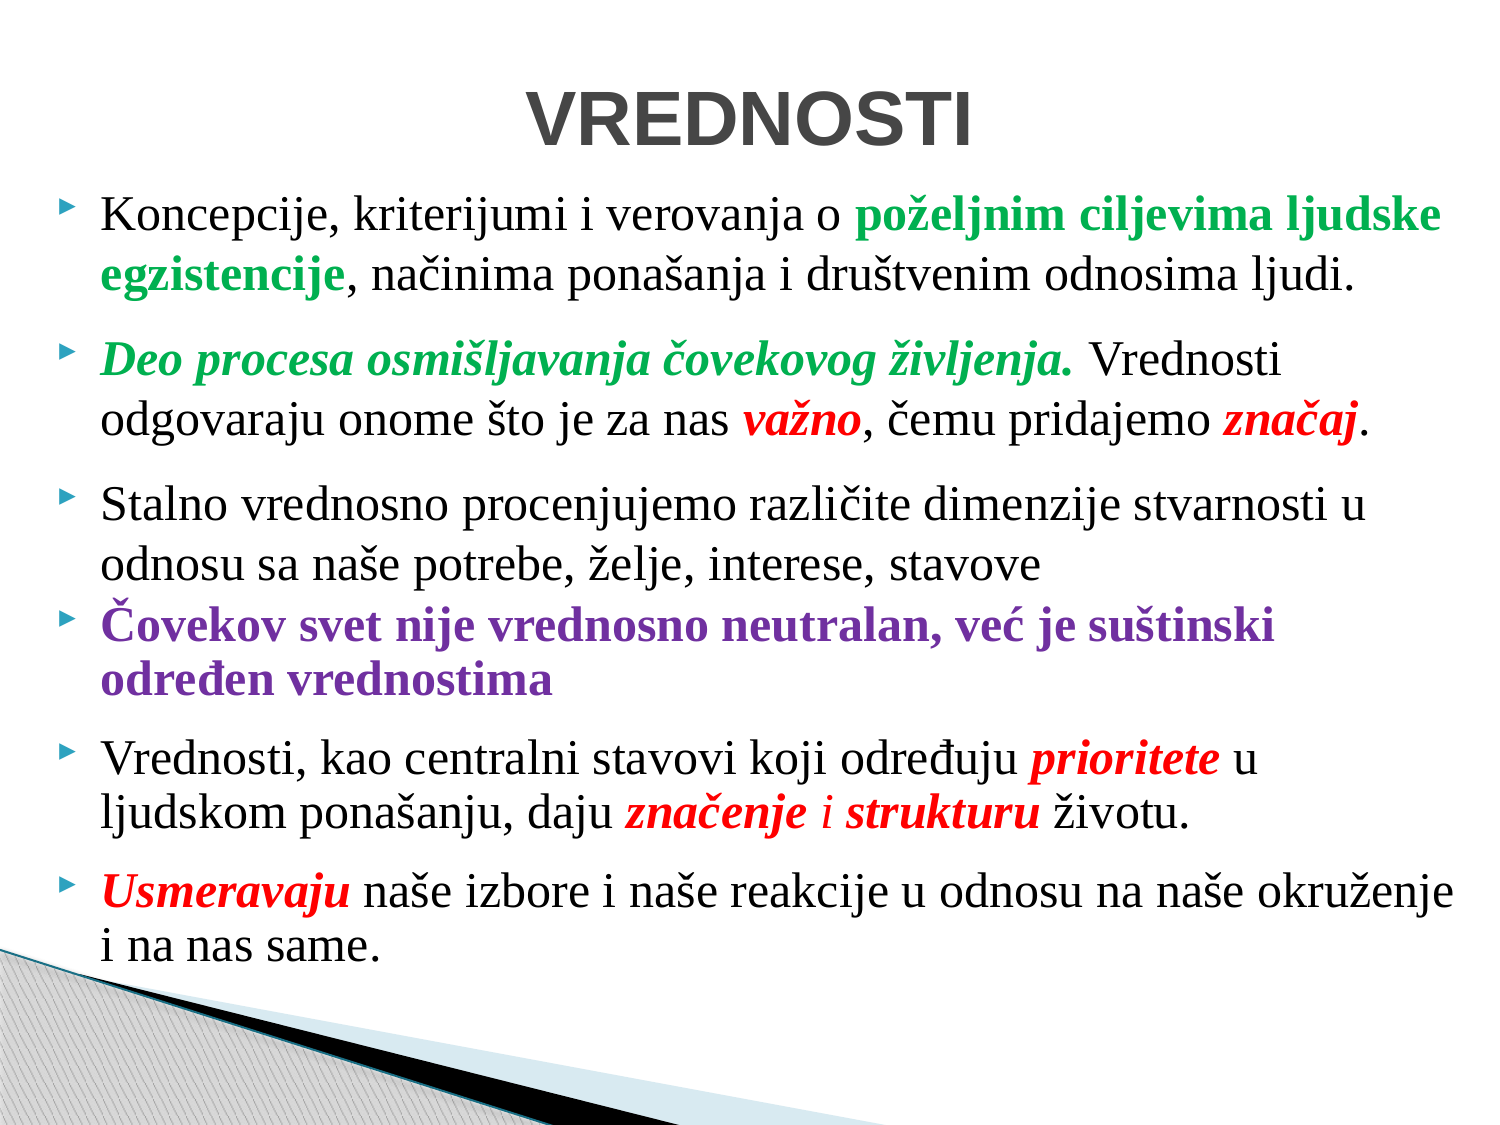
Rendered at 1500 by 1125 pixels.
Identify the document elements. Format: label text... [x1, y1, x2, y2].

title VREDNOSTI [75, 35, 1425, 162]
list Koncepcije, kriterijumi i verovanja o poželjnim ciljevima ljudske egzistencije, načinima ponašanja i društvenim odnosima ljudi. Deo procesa osmišljavanja čovekovog življenja. Vrednosti odgovaraju onome što je za nas važno, čemu pridajemo značaj. Stalno vrednosno procenjujemo različite dimenzije stvarnosti u odnosu sa naše potrebe, želje, interese, stavove Čovekov svet nije vrednosno neutralan, već je suštinski određen vrednostima Vrednosti, kao centralni stavovi koji određuju prioritete u ljudskom ponašanju, daju značenje i strukturu životu. Usmeravaju naše izbore i naše reakcije u odnosu na naše okruženje i na nas same. [40, 172, 1471, 893]
